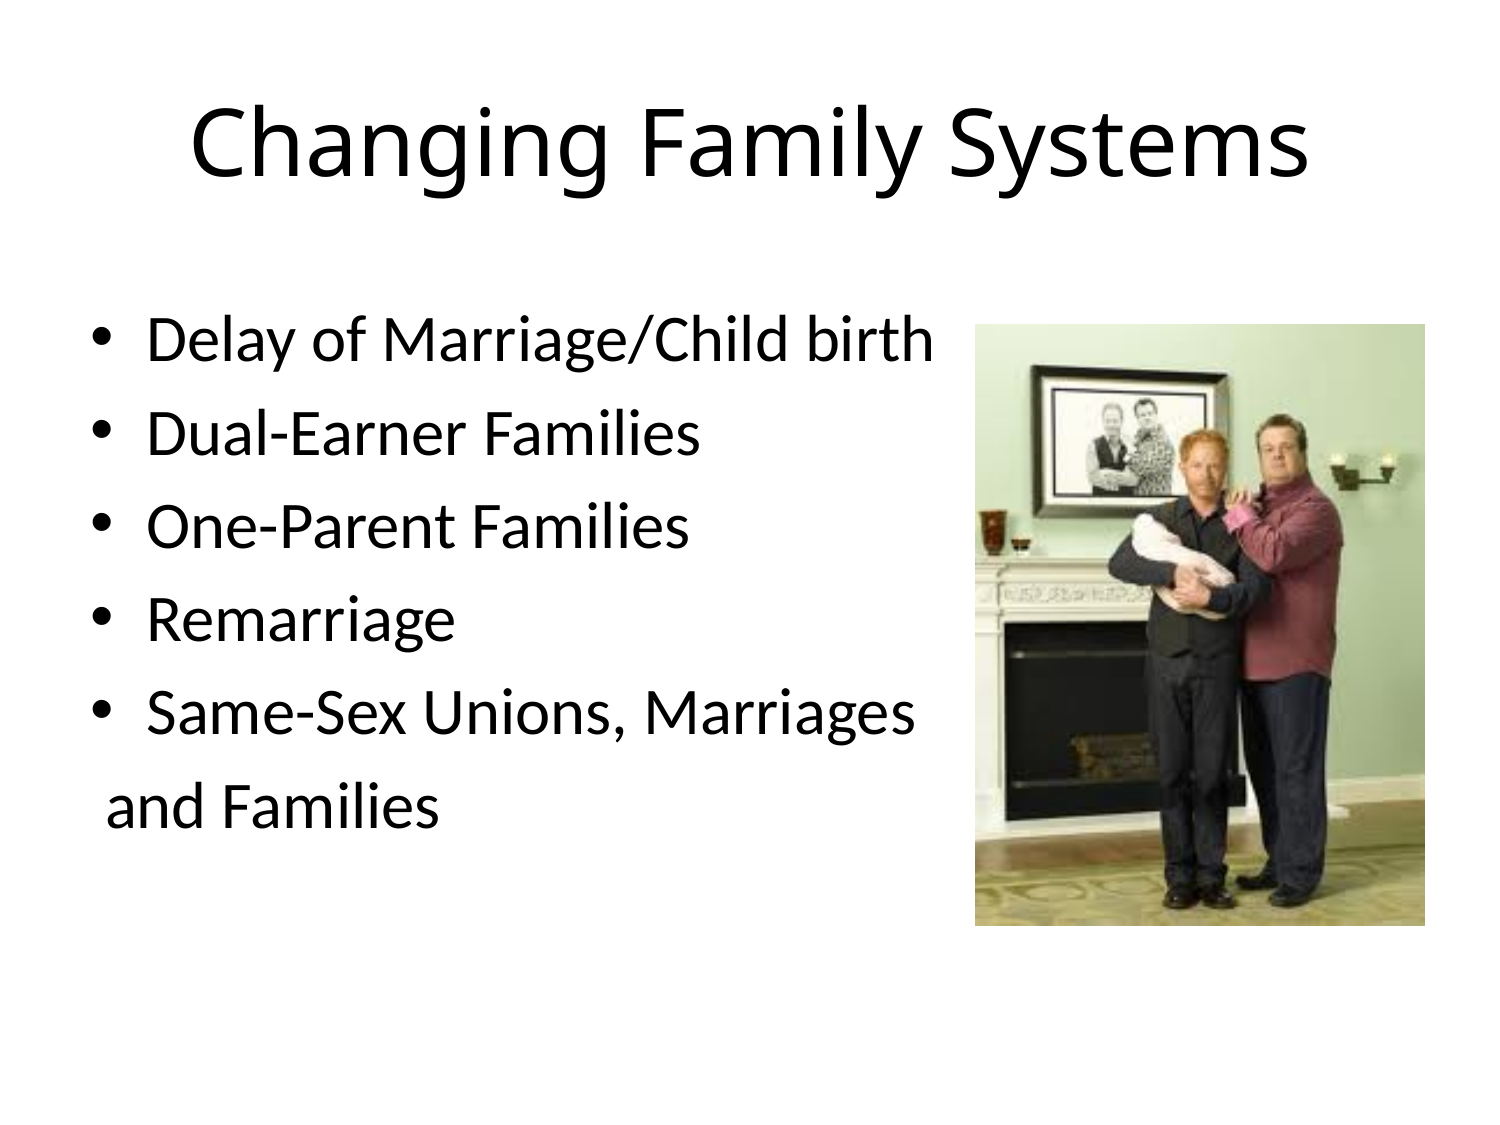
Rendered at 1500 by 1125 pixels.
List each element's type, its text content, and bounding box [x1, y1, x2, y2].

picture [974, 324, 1426, 926]
title Changing Family Systems [75, 45, 1425, 233]
list Delay of Marriage/Child birth Dual-Earner Families One-Parent Families Remarriage Same-Sex Unions, Marriages and Families [75, 287, 1425, 1030]
